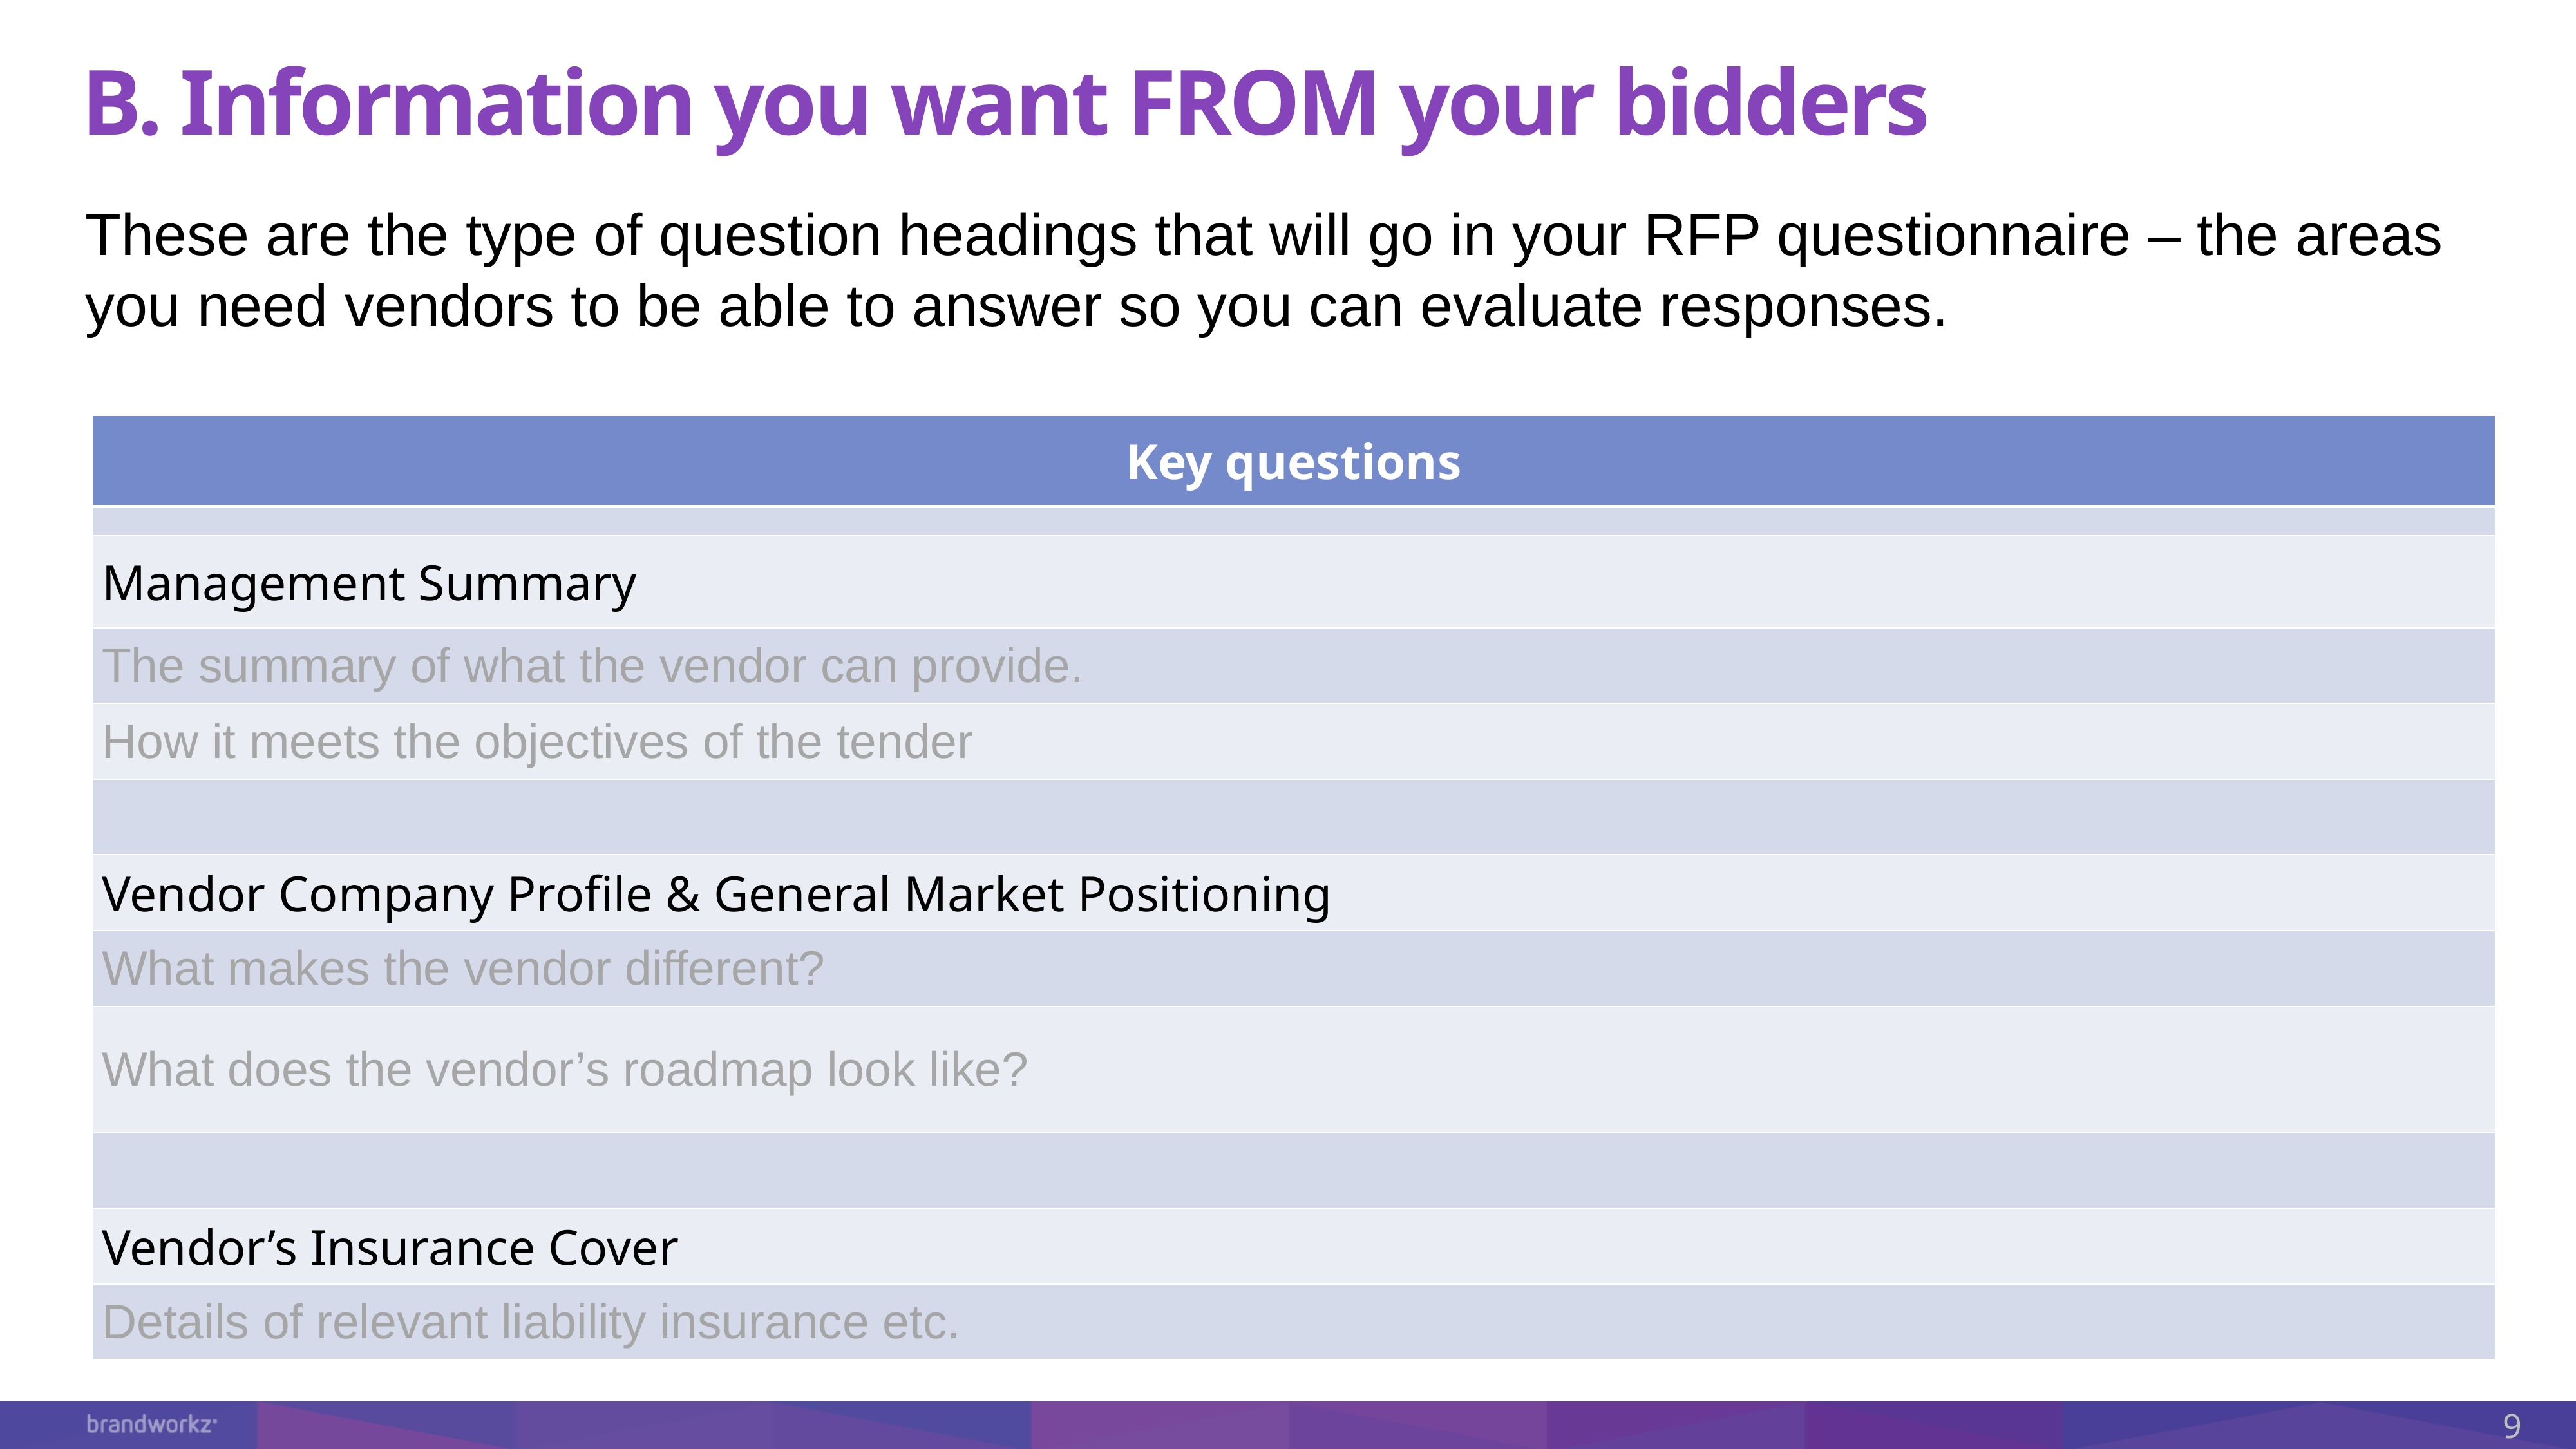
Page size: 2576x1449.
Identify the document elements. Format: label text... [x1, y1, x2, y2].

table_cell [93, 508, 2495, 535]
table_cell What makes the vendor different? [93, 931, 2495, 1006]
table_cell How it meets the objectives of the tender [93, 704, 2495, 779]
table_cell Management Summary [93, 536, 2495, 627]
table_cell [93, 1133, 2495, 1208]
table_cell Vendor’s Insurance Cover [93, 1209, 2495, 1283]
list These are the type of question headings that will go in your RFP questionnaire – the areas you need vendors to be able to answer so you can evaluate responses. [85, 196, 2496, 363]
table_header Key questions [93, 416, 2495, 505]
table_cell Vendor Company Profile & General Market Positioning [93, 855, 2495, 930]
picture [0, 1401, 2576, 1449]
table_cell Details of relevant liability insurance etc. [93, 1285, 2495, 1359]
table_cell [93, 780, 2495, 854]
table_cell What does the vendor’s roadmap look like? [93, 1007, 2495, 1132]
table_cell The summary of what the vendor can provide. [93, 629, 2495, 703]
title B. Information you want FROM your bidders [81, 45, 2496, 166]
